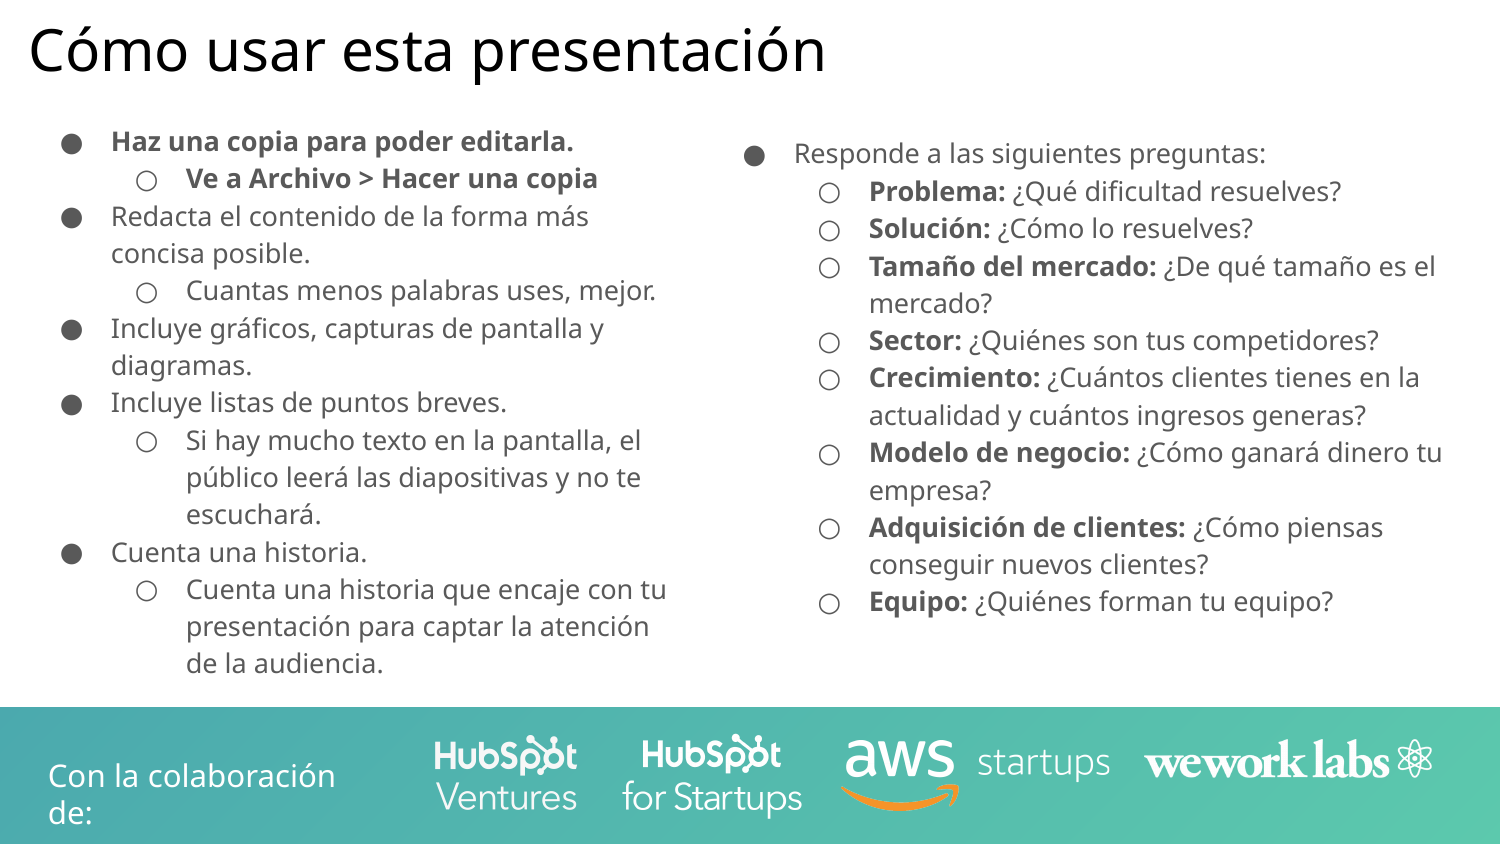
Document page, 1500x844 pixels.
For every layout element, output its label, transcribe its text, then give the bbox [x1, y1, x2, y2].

text_box [0, 707, 1500, 844]
text_box Con la colaboración de: [33, 740, 400, 811]
picture [612, 722, 813, 830]
picture [1130, 722, 1453, 801]
picture [841, 740, 1110, 812]
title Cómo usar esta presentación [13, 0, 1411, 93]
list Haz una copia para poder editarla. Ve a Archivo > Hacer una copia Redacta el contenido de la forma más concisa posible. Cuantas menos palabras uses, mejor. Incluye gráficos, capturas de pantalla y diagramas. Incluye listas de puntos breves. Si hay mucho texto en la pantalla, el público leerá las diapositivas y no te escuchará. Cuenta una historia. Cuenta una historia que encaje con tu presentación para captar la atención de la audiencia. [20, 104, 685, 651]
picture [428, 728, 584, 824]
list Responde a las siguientes preguntas: Problema: ¿Qué dificultad resuelves? Solución: ¿Cómo lo resuelves? Tamaño del mercado: ¿De qué tamaño es el mercado? Sector: ¿Quiénes son tus competidores? Crecimiento: ¿Cuántos clientes tienes en la actualidad y cuántos ingresos generas? Modelo de negocio: ¿Cómo ganará dinero tu empresa? Adquisición de clientes: ¿Cómo piensas conseguir nuevos clientes? Equipo: ¿Quiénes forman tu equipo? [703, 117, 1463, 664]
